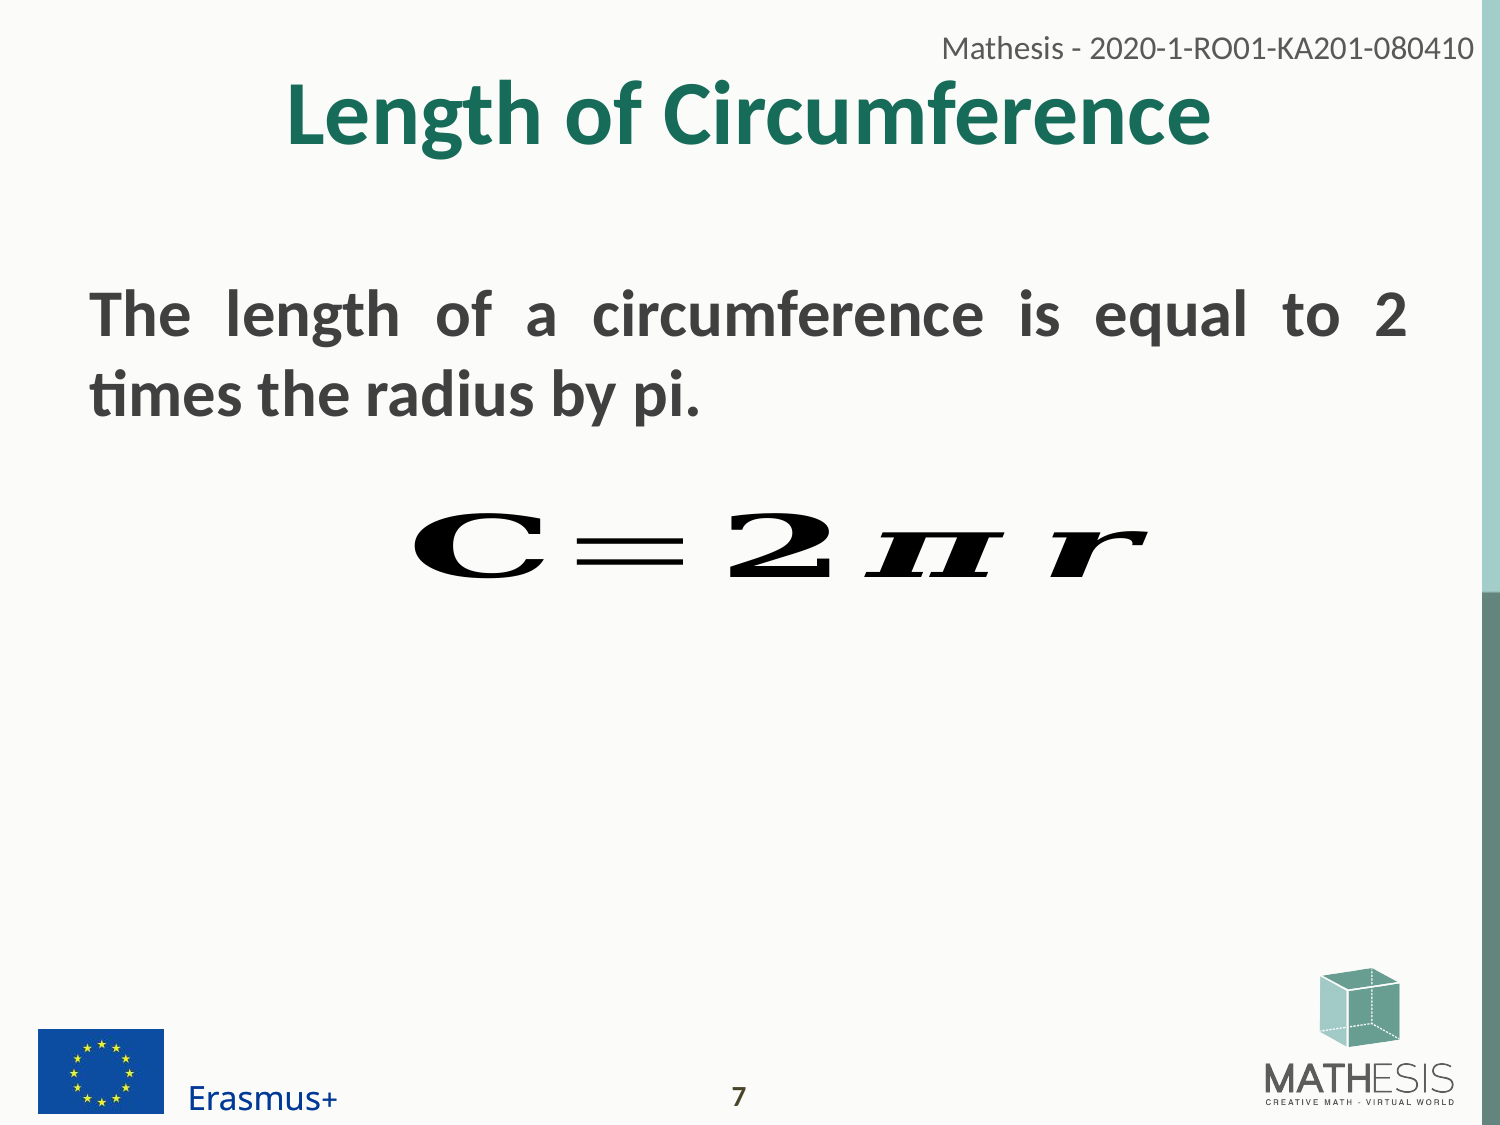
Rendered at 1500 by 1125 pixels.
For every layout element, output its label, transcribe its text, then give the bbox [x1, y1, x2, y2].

list The length of a circumference is equal to 2 times the radius by pi. [75, 262, 1425, 1005]
picture [38, 1029, 164, 1114]
title Length of Circumference [75, 45, 1425, 233]
